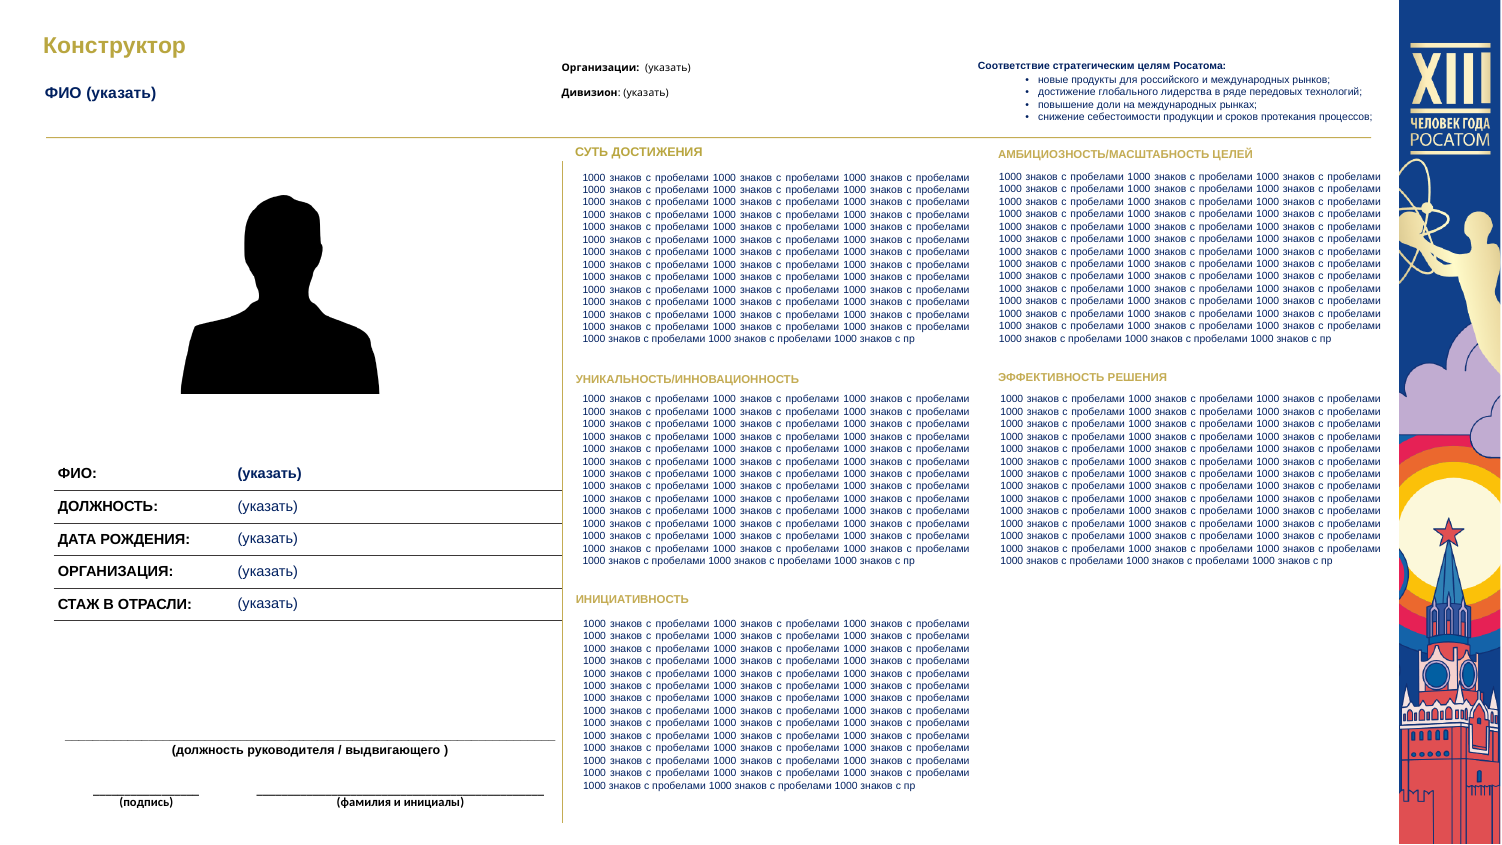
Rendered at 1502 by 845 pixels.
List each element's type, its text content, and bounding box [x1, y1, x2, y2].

table_cell (указать) [223, 491, 562, 523]
text_box Организации: (указать) Дивизион: (указать) [561, 60, 1010, 111]
table_header ______________________________________________ (фамилия и инициалы) [239, 777, 562, 822]
text_box 1000 знаков с пробелами 1000 знаков с пробелами 1000 знаков с пробелами 1000 знаков с пробелами 1000 знаков с пробелами 1000 знаков с пробелами 1000 знаков с пробелами 1000 знаков с пробелами 1000 знаков с пробелами 1000 знаков с пробелами 1000 знаков с пробелами 1000 знаков с пробелами 1000 знаков с пробелами 1000 знаков с пробелами 1000 знаков с пробелами 1000 знаков с пробелами 1000 знаков с пробелами 1000 знаков с пробелами 1000 знаков с пробелами 1000 знаков с пробелами 1000 знаков с пробелами 1000 знаков с пробелами 1000 знаков с пробелами 1000 знаков с пробелами 1000 знаков с пробелами 1000 знаков с пробелами 1000 знаков с пробелами 1000 знаков с пробелами 1000 знаков с пробелами 1000 знаков с пробелами 1000 знаков с пробелами 1000 знаков с пробелами 1000 знаков с пробелами 1000 знаков с пробелами 1000 знаков с пробелами 1000 знаков с пробелами 1000 знаков с пробелами 1000 знаков с пробелами 1000 знаков с пробелами 1000 знаков с пробелами 1000 знаков с пробелами 1000 знаков с пр [567, 163, 986, 353]
table_cell ДАТА РОЖДЕНИЯ: [54, 524, 223, 555]
text_box УНИКАЛЬНОСТЬ/ИННОВАЦИОННОСТЬ [563, 364, 980, 418]
text_box ФИО (указать) [30, 79, 550, 110]
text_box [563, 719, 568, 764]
text_box • новые продукты для российского и международных рынков; • достижение глобального лидерства в ряде передовых технологий; • повышение доли на международных рынках; • снижение себестоимости продукции и сроков протекания процессов; [1010, 65, 1394, 148]
picture [0, 0, 1501, 844]
text_box 1000 знаков с пробелами 1000 знаков с пробелами 1000 знаков с пробелами 1000 знаков с пробелами 1000 знаков с пробелами 1000 знаков с пробелами 1000 знаков с пробелами 1000 знаков с пробелами 1000 знаков с пробелами 1000 знаков с пробелами 1000 знаков с пробелами 1000 знаков с пробелами 1000 знаков с пробелами 1000 знаков с пробелами 1000 знаков с пробелами 1000 знаков с пробелами 1000 знаков с пробелами 1000 знаков с пробелами 1000 знаков с пробелами 1000 знаков с пробелами 1000 знаков с пробелами 1000 знаков с пробелами 1000 знаков с пробелами 1000 знаков с пробелами 1000 знаков с пробелами 1000 знаков с пробелами 1000 знаков с пробелами 1000 знаков с пробелами 1000 знаков с пробелами 1000 знаков с пробелами 1000 знаков с пробелами 1000 знаков с пробелами 1000 знаков с пробелами 1000 знаков с пробелами 1000 знаков с пробелами 1000 знаков с пробелами 1000 знаков с пробелами 1000 знаков с пробелами 1000 знаков с пробелами 1000 знаков с пробелами 1000 знаков с пробелами 1000 знаков с пр [567, 384, 985, 575]
text_box ИНИЦИАТИВНОСТЬ [563, 587, 980, 614]
table_cell (указать) [223, 524, 562, 555]
text_box ЭФФЕКТИВНОСТЬ РЕШЕНИЯ [983, 364, 1403, 391]
text_box Соответствие стратегическим целям Росатома: [963, 52, 1242, 80]
text_box ______________________________________________________________________ (должность руководителя / выдвигающего ) [46, 719, 562, 764]
text_box АМБИЦИОЗНОСТЬ/МАСШТАБНОСТЬ ЦЕЛЕЙ [984, 139, 1403, 179]
table_header ФИО: [54, 458, 223, 490]
table_header (указать) [223, 458, 562, 490]
text_box [180, 195, 380, 395]
text_box 1000 знаков с пробелами 1000 знаков с пробелами 1000 знаков с пробелами 1000 знаков с пробелами 1000 знаков с пробелами 1000 знаков с пробелами 1000 знаков с пробелами 1000 знаков с пробелами 1000 знаков с пробелами 1000 знаков с пробелами 1000 знаков с пробелами 1000 знаков с пробелами 1000 знаков с пробелами 1000 знаков с пробелами 1000 знаков с пробелами 1000 знаков с пробелами 1000 знаков с пробелами 1000 знаков с пробелами 1000 знаков с пробелами 1000 знаков с пробелами 1000 знаков с пробелами 1000 знаков с пробелами 1000 знаков с пробелами 1000 знаков с пробелами 1000 знаков с пробелами 1000 знаков с пробелами 1000 знаков с пробелами 1000 знаков с пробелами 1000 знаков с пробелами 1000 знаков с пробелами 1000 знаков с пробелами 1000 знаков с пробелами 1000 знаков с пробелами 1000 знаков с пробелами 1000 знаков с пробелами 1000 знаков с пробелами 1000 знаков с пробелами 1000 знаков с пробелами 1000 знаков с пробелами 1000 знаков с пробелами 1000 знаков с пробелами 1000 знаков с пр [984, 162, 1397, 352]
table_cell ОРГАНИЗАЦИЯ: [54, 556, 223, 588]
table_cell (указать) [223, 556, 562, 588]
table_header _________________ (подпись) [54, 777, 239, 822]
text_box 1000 знаков с пробелами 1000 знаков с пробелами 1000 знаков с пробелами 1000 знаков с пробелами 1000 знаков с пробелами 1000 знаков с пробелами 1000 знаков с пробелами 1000 знаков с пробелами 1000 знаков с пробелами 1000 знаков с пробелами 1000 знаков с пробелами 1000 знаков с пробелами 1000 знаков с пробелами 1000 знаков с пробелами 1000 знаков с пробелами 1000 знаков с пробелами 1000 знаков с пробелами 1000 знаков с пробелами 1000 знаков с пробелами 1000 знаков с пробелами 1000 знаков с пробелами 1000 знаков с пробелами 1000 знаков с пробелами 1000 знаков с пробелами 1000 знаков с пробелами 1000 знаков с пробелами 1000 знаков с пробелами 1000 знаков с пробелами 1000 знаков с пробелами 1000 знаков с пробелами 1000 знаков с пробелами 1000 знаков с пробелами 1000 знаков с пробелами 1000 знаков с пробелами 1000 знаков с пробелами 1000 знаков с пробелами 1000 знаков с пробелами 1000 знаков с пробелами 1000 знаков с пробелами 1000 знаков с пробелами 1000 знаков с пробелами 1000 знаков с пр [985, 384, 1397, 575]
table_cell СТАЖ В ОТРАСЛИ: [54, 589, 223, 620]
text_box 1000 знаков с пробелами 1000 знаков с пробелами 1000 знаков с пробелами 1000 знаков с пробелами 1000 знаков с пробелами 1000 знаков с пробелами 1000 знаков с пробелами 1000 знаков с пробелами 1000 знаков с пробелами 1000 знаков с пробелами 1000 знаков с пробелами 1000 знаков с пробелами 1000 знаков с пробелами 1000 знаков с пробелами 1000 знаков с пробелами 1000 знаков с пробелами 1000 знаков с пробелами 1000 знаков с пробелами 1000 знаков с пробелами 1000 знаков с пробелами 1000 знаков с пробелами 1000 знаков с пробелами 1000 знаков с пробелами 1000 знаков с пробелами 1000 знаков с пробелами 1000 знаков с пробелами 1000 знаков с пробелами 1000 знаков с пробелами 1000 знаков с пробелами 1000 знаков с пробелами 1000 знаков с пробелами 1000 знаков с пробелами 1000 знаков с пробелами 1000 знаков с пробелами 1000 знаков с пробелами 1000 знаков с пробелами 1000 знаков с пробелами 1000 знаков с пробелами 1000 знаков с пробелами 1000 знаков с пробелами 1000 знаков с пробелами 1000 знаков с пр [568, 609, 986, 799]
table_cell (указать) [223, 589, 562, 620]
text_box Конструктор [28, 23, 1402, 66]
table_header СУТЬ ДОСТИЖЕНИЯ [567, 138, 984, 163]
table_cell ДОЛЖНОСТЬ: [54, 491, 223, 523]
